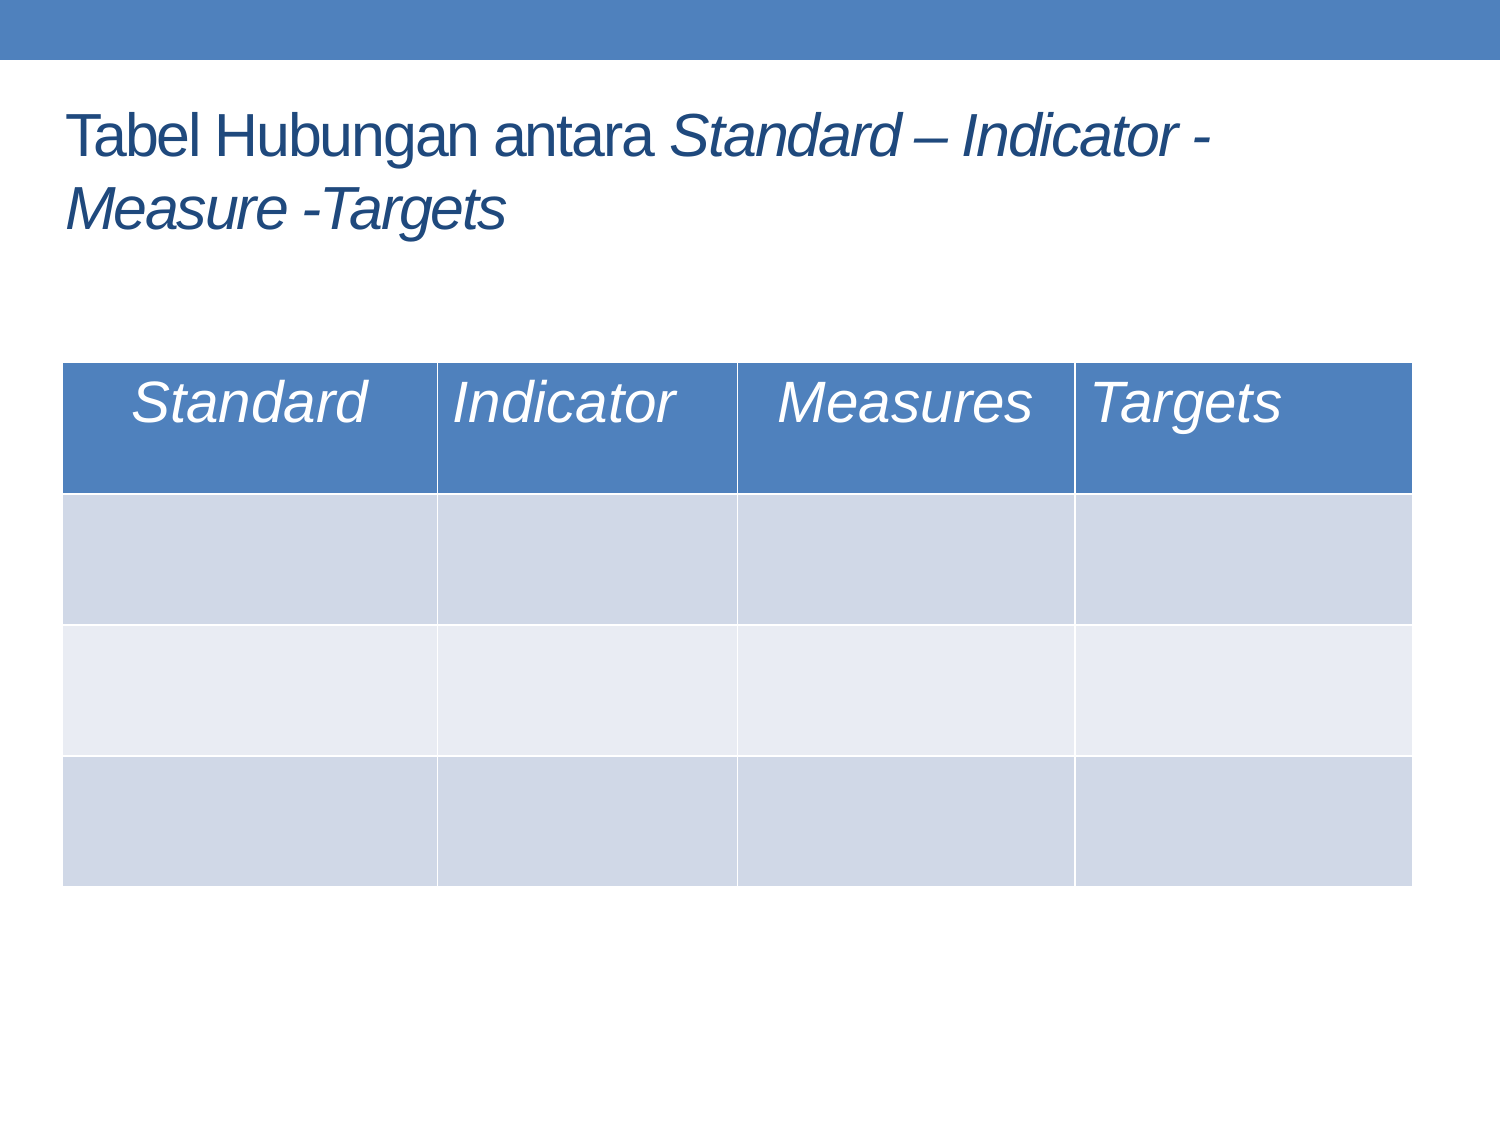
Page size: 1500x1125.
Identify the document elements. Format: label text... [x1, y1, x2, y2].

table_cell [1076, 495, 1412, 624]
table_cell [738, 757, 1074, 886]
table_cell [738, 626, 1074, 755]
table_cell [438, 757, 737, 886]
table_cell [1076, 757, 1412, 886]
table_cell [438, 626, 737, 755]
table_header Standard [63, 363, 437, 493]
table_header Measures [738, 363, 1074, 493]
table_header Targets [1076, 363, 1412, 493]
table_cell [63, 757, 437, 886]
table_cell [738, 495, 1074, 624]
table_cell [1076, 626, 1412, 755]
table_cell [63, 626, 437, 755]
table_cell [63, 495, 437, 624]
table_cell [438, 495, 737, 624]
title Tabel Hubungan antara Standard – Indicator - Measure -Targets [50, 87, 1425, 250]
table_header Indicator [438, 363, 737, 493]
